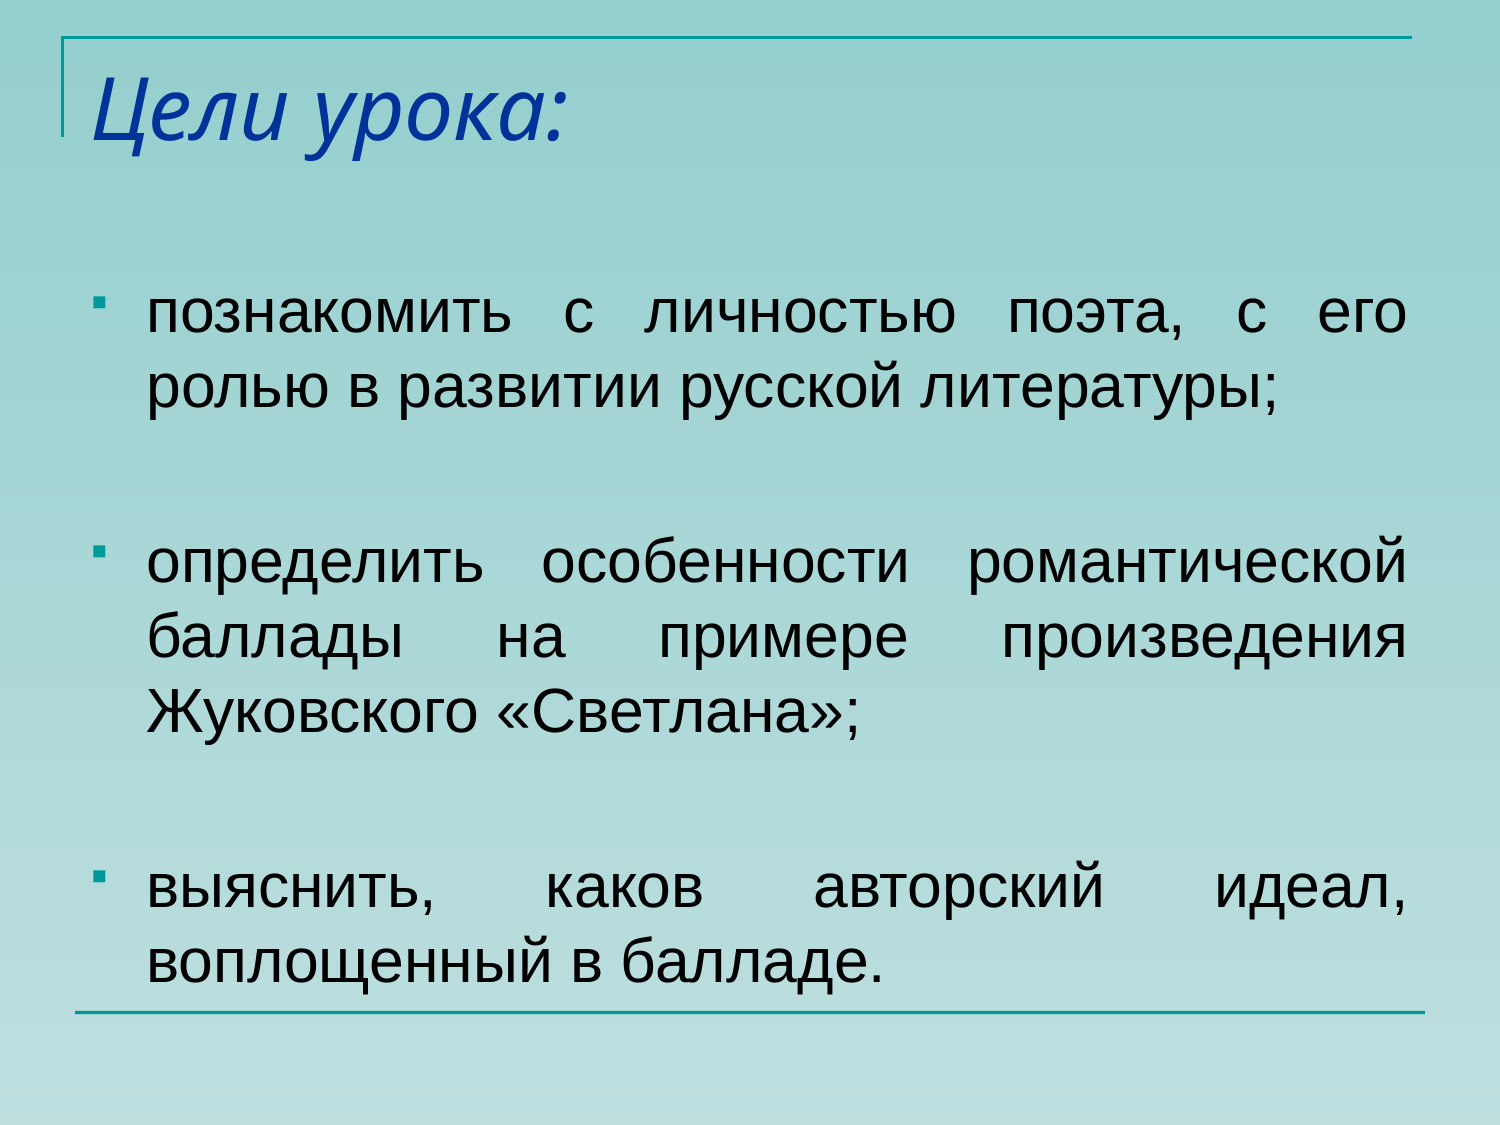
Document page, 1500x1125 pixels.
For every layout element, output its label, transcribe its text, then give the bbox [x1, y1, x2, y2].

list познакомить с личностью поэта, с его ролью в развитии русской литературы; определить особенности романтической баллады на примере произведения Жуковского «Светлана»; выяснить, каков авторский идеал, воплощенный в балладе. [74, 262, 1426, 1006]
title Цели урока: [74, 45, 1426, 233]
